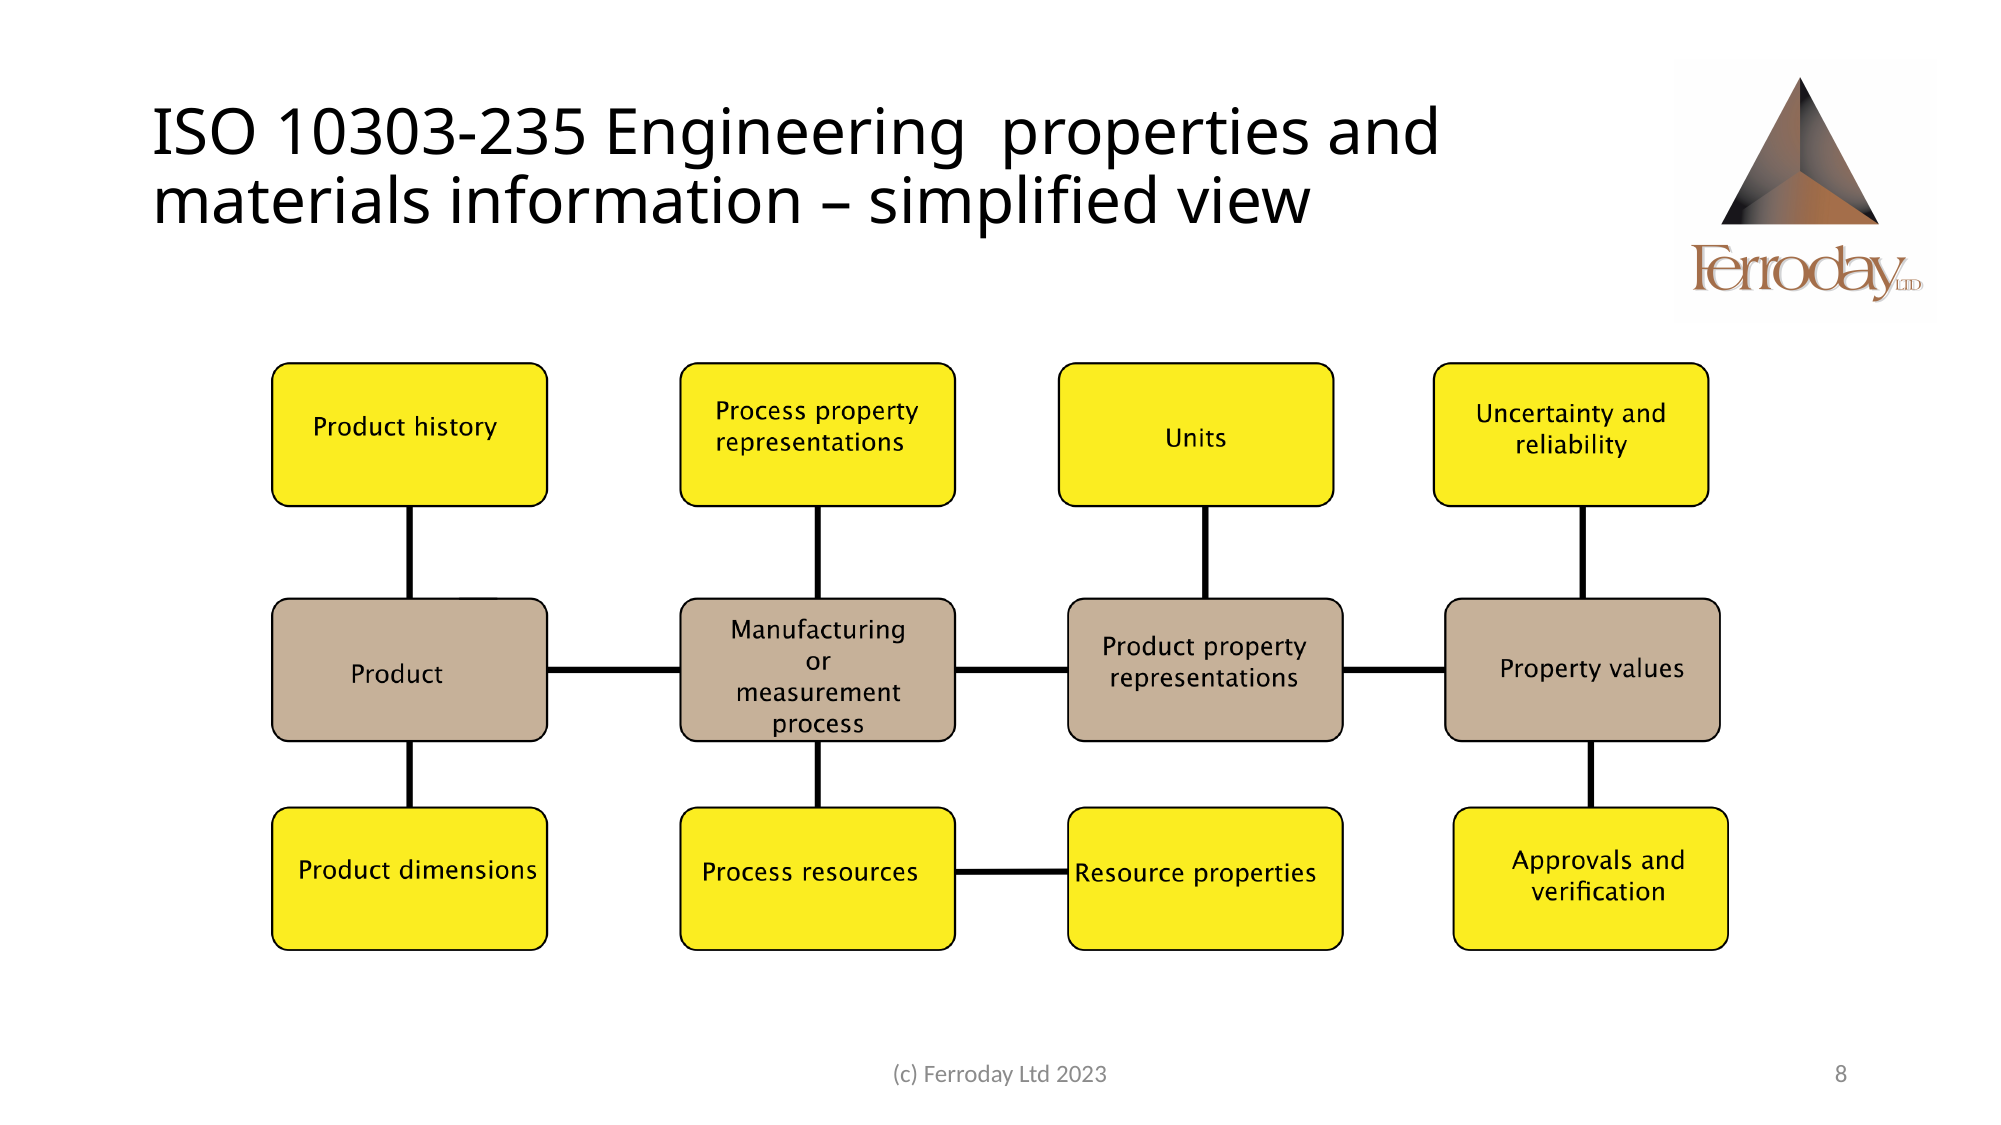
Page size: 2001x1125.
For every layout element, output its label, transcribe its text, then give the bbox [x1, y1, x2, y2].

title ISO 10303-235 Engineering properties and materials information – simplified view [137, 59, 1476, 278]
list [271, 362, 1729, 951]
slide_number 8 [1412, 1042, 1863, 1103]
footer (c) Ferroday Ltd 2023 [662, 1042, 1338, 1103]
picture [1674, 59, 1937, 323]
